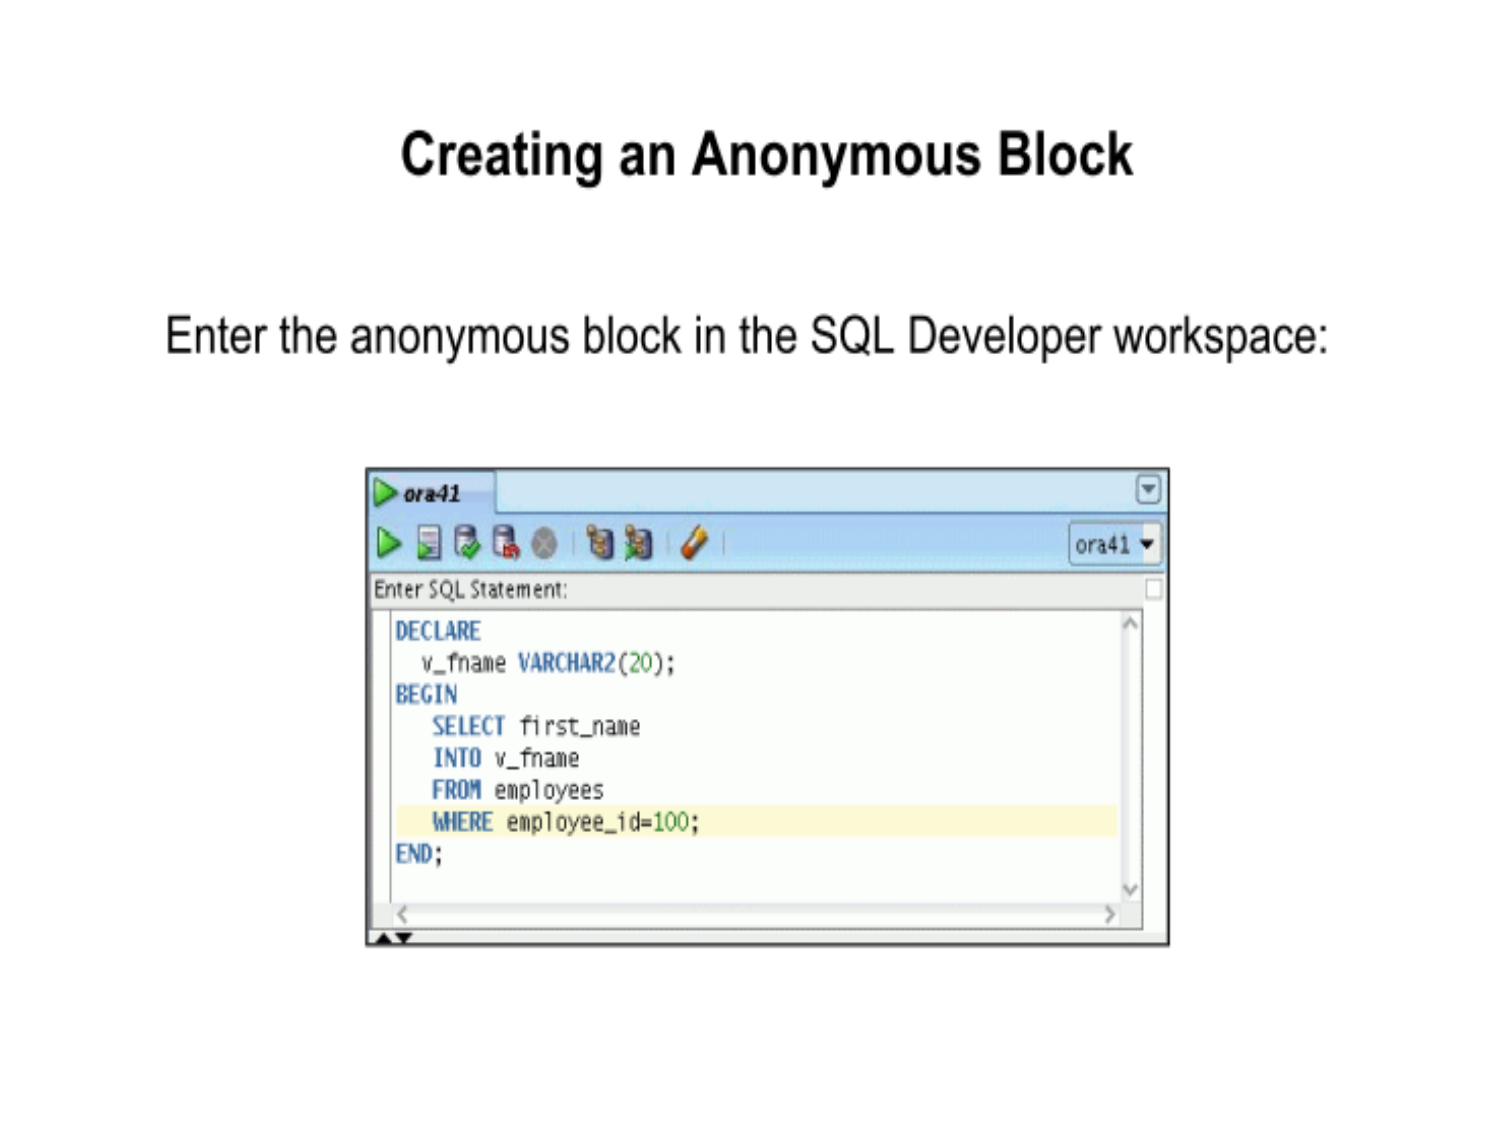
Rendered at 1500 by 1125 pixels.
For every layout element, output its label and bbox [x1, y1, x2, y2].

list [74, 37, 1463, 1051]
